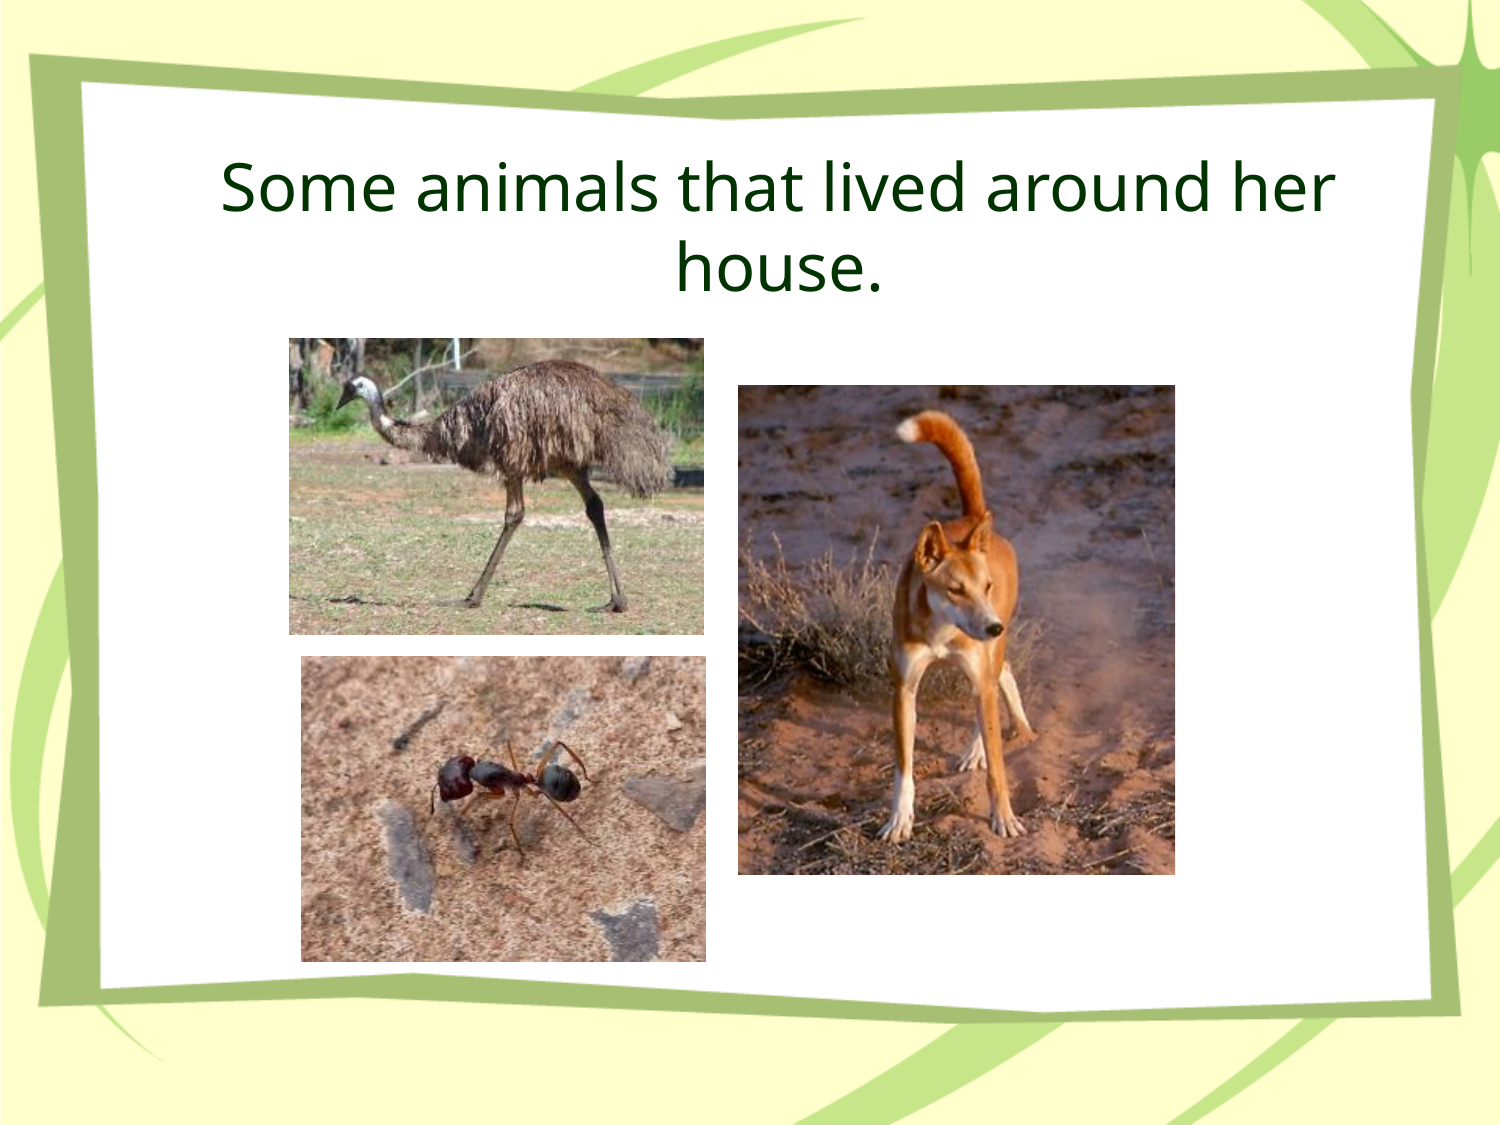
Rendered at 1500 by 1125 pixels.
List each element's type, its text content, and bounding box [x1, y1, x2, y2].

picture [0, 0, 1500, 1125]
text_box Some animals that lived around her house. [171, 137, 1388, 312]
